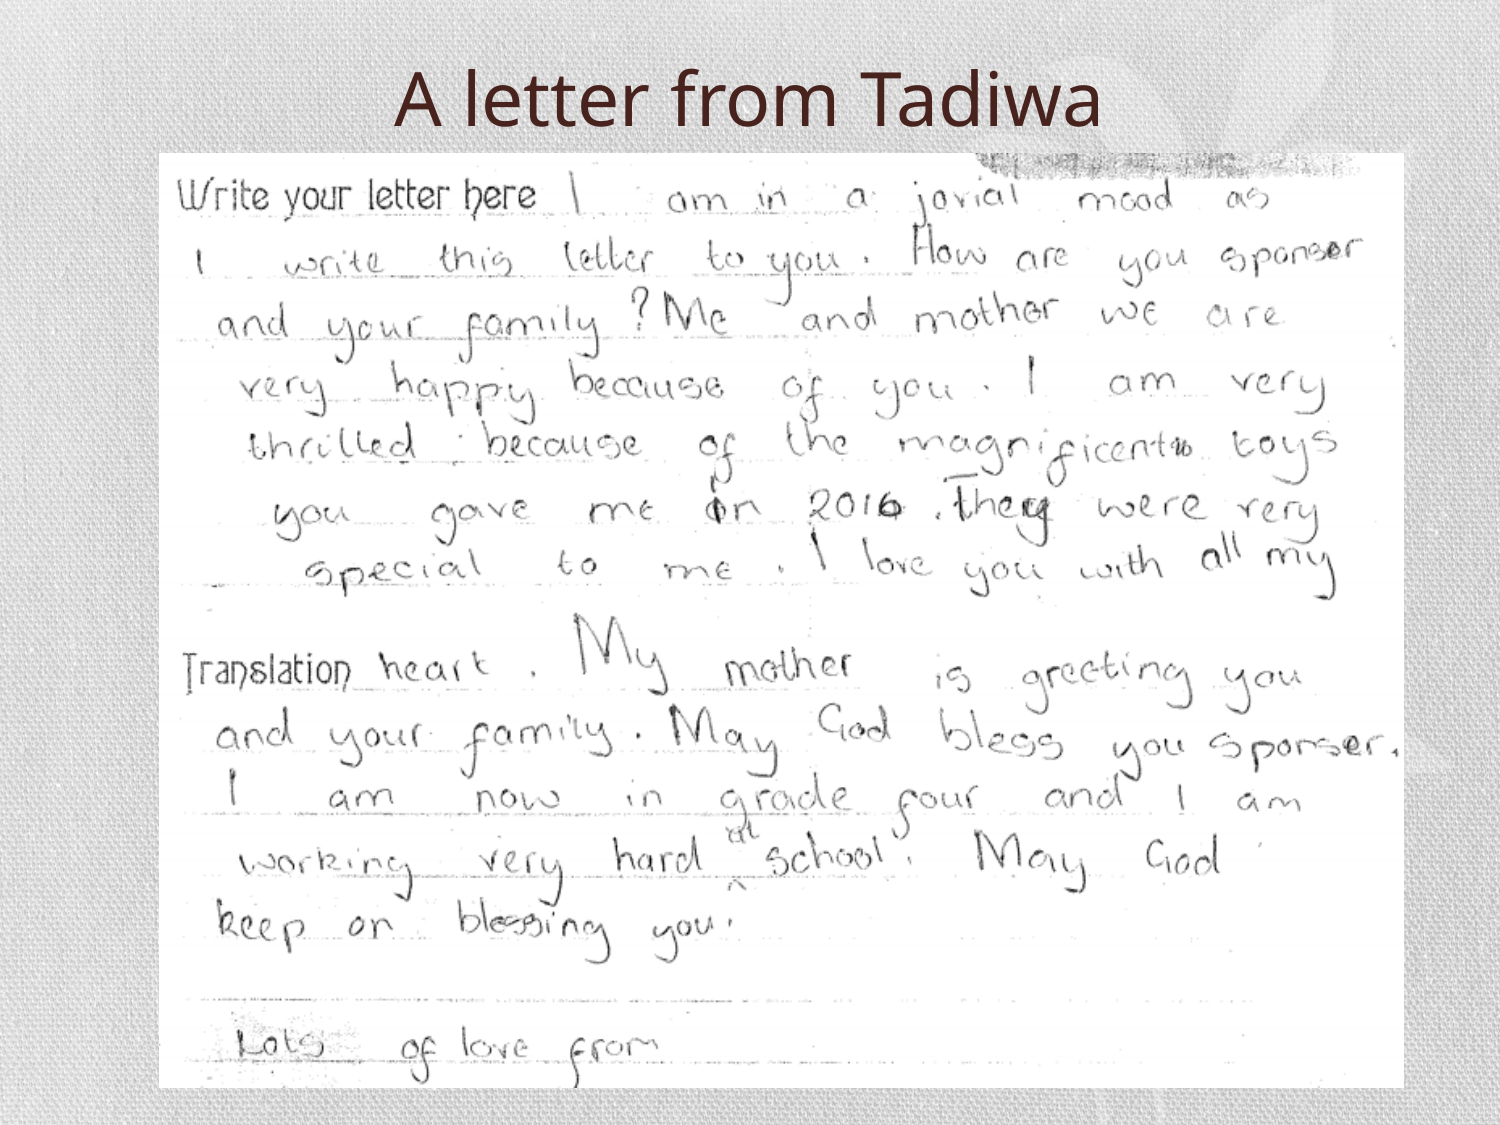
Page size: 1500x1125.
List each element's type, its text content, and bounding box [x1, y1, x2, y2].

title A letter from Tadiwa [45, 37, 1455, 149]
picture [159, 153, 1404, 1089]
